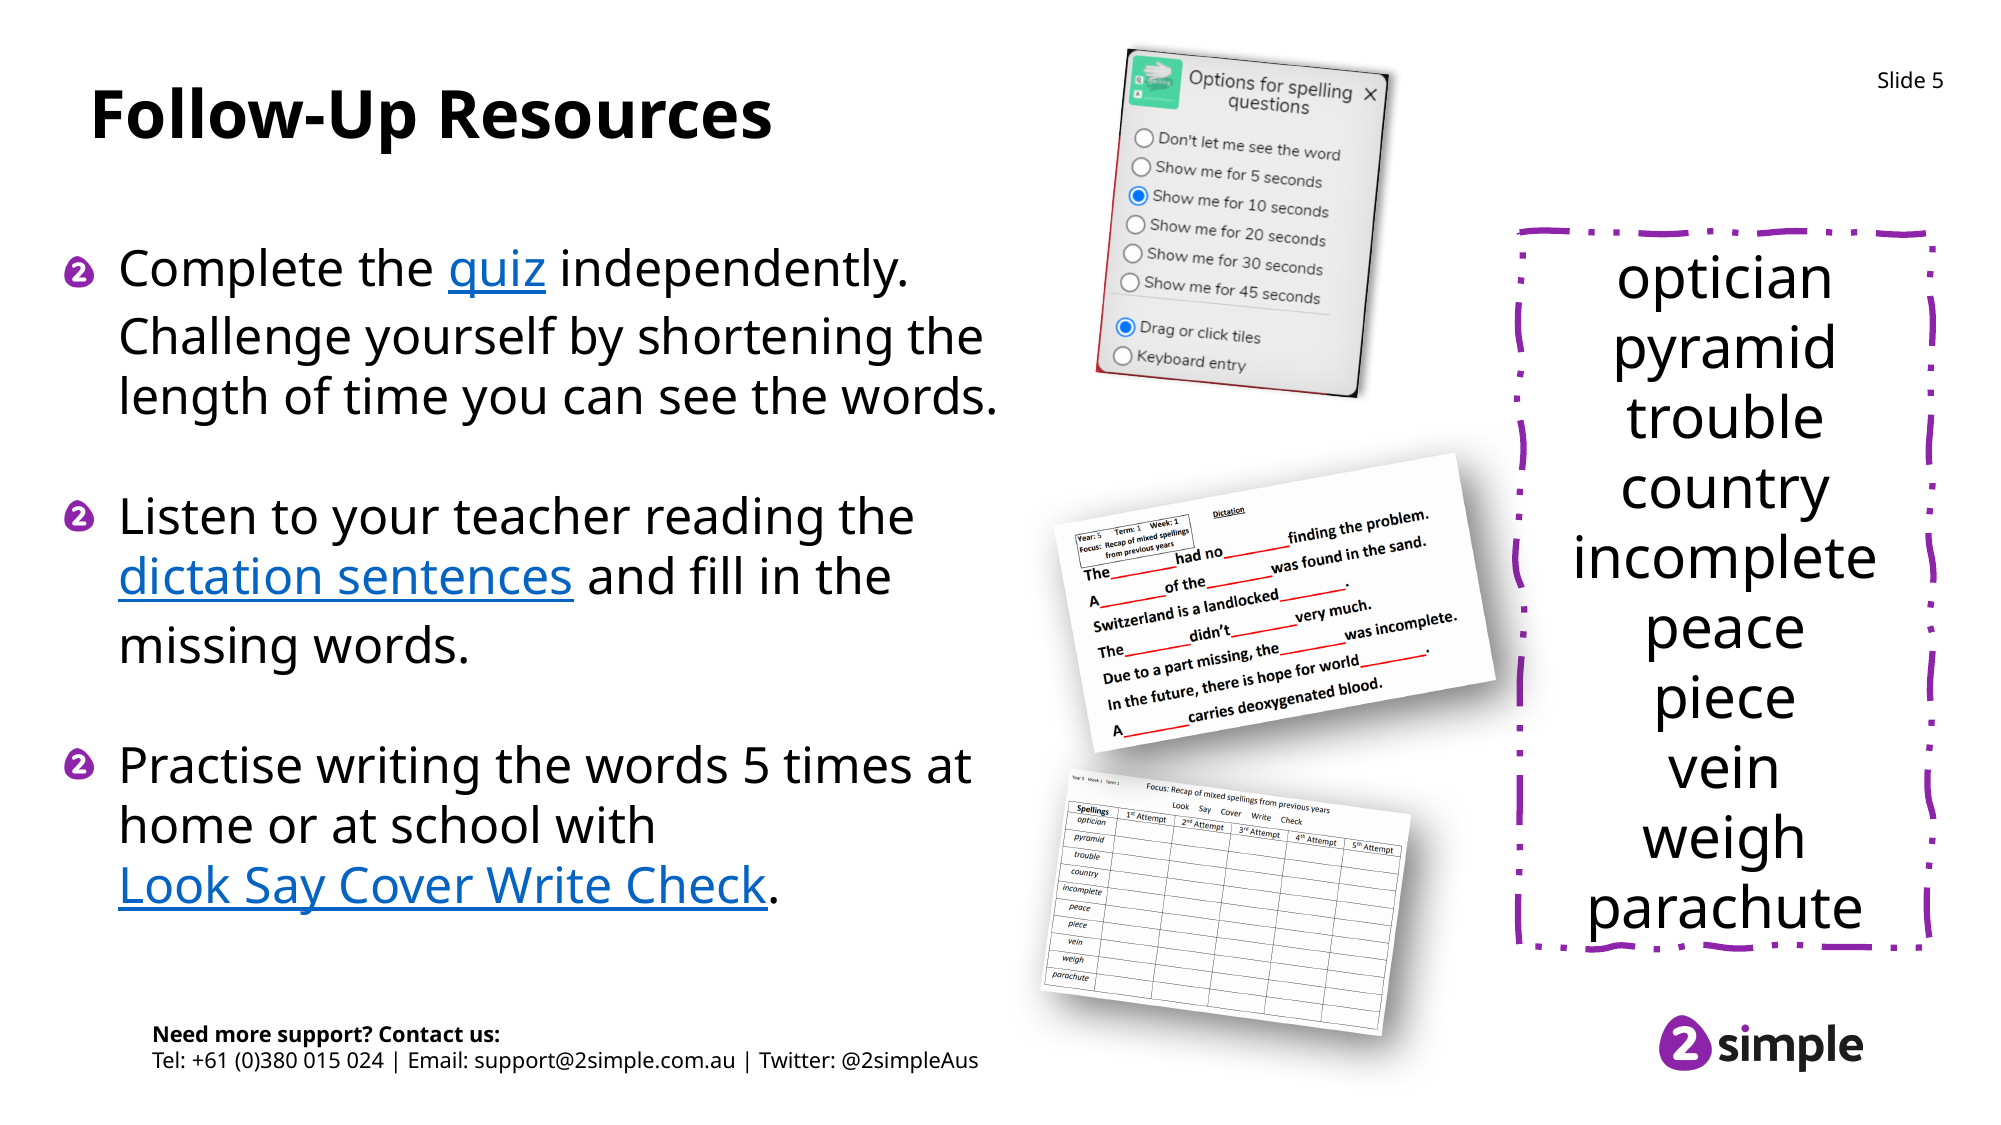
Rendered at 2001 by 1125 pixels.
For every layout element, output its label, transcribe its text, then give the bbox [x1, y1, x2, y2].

picture [1054, 453, 1495, 752]
title Follow-Up Resources [74, 42, 1800, 192]
text_box optician pyramid trouble country incomplete peace piece vein weigh parachute [1516, 230, 1934, 950]
picture [1096, 49, 1389, 398]
picture [1659, 1015, 1863, 1073]
text_box Need more support? Contact us: Tel: +61 (0)380 015 024 | Email: support@2simple.com.au | Twitter: @2simpleAus [137, 1013, 1863, 1081]
text_box Slide 5 [1862, 59, 1976, 101]
picture [62, 745, 96, 781]
picture [62, 497, 96, 533]
picture [1041, 769, 1410, 1036]
text_box Complete the quiz independently. Challenge yourself by shortening the length of time you can see the words. Listen to your teacher reading the dictation sentences and fill in the missing words. Practise writing the words 5 times at home or at school with Look Say Cover Write Check. [47, 229, 1074, 989]
picture [62, 253, 96, 289]
